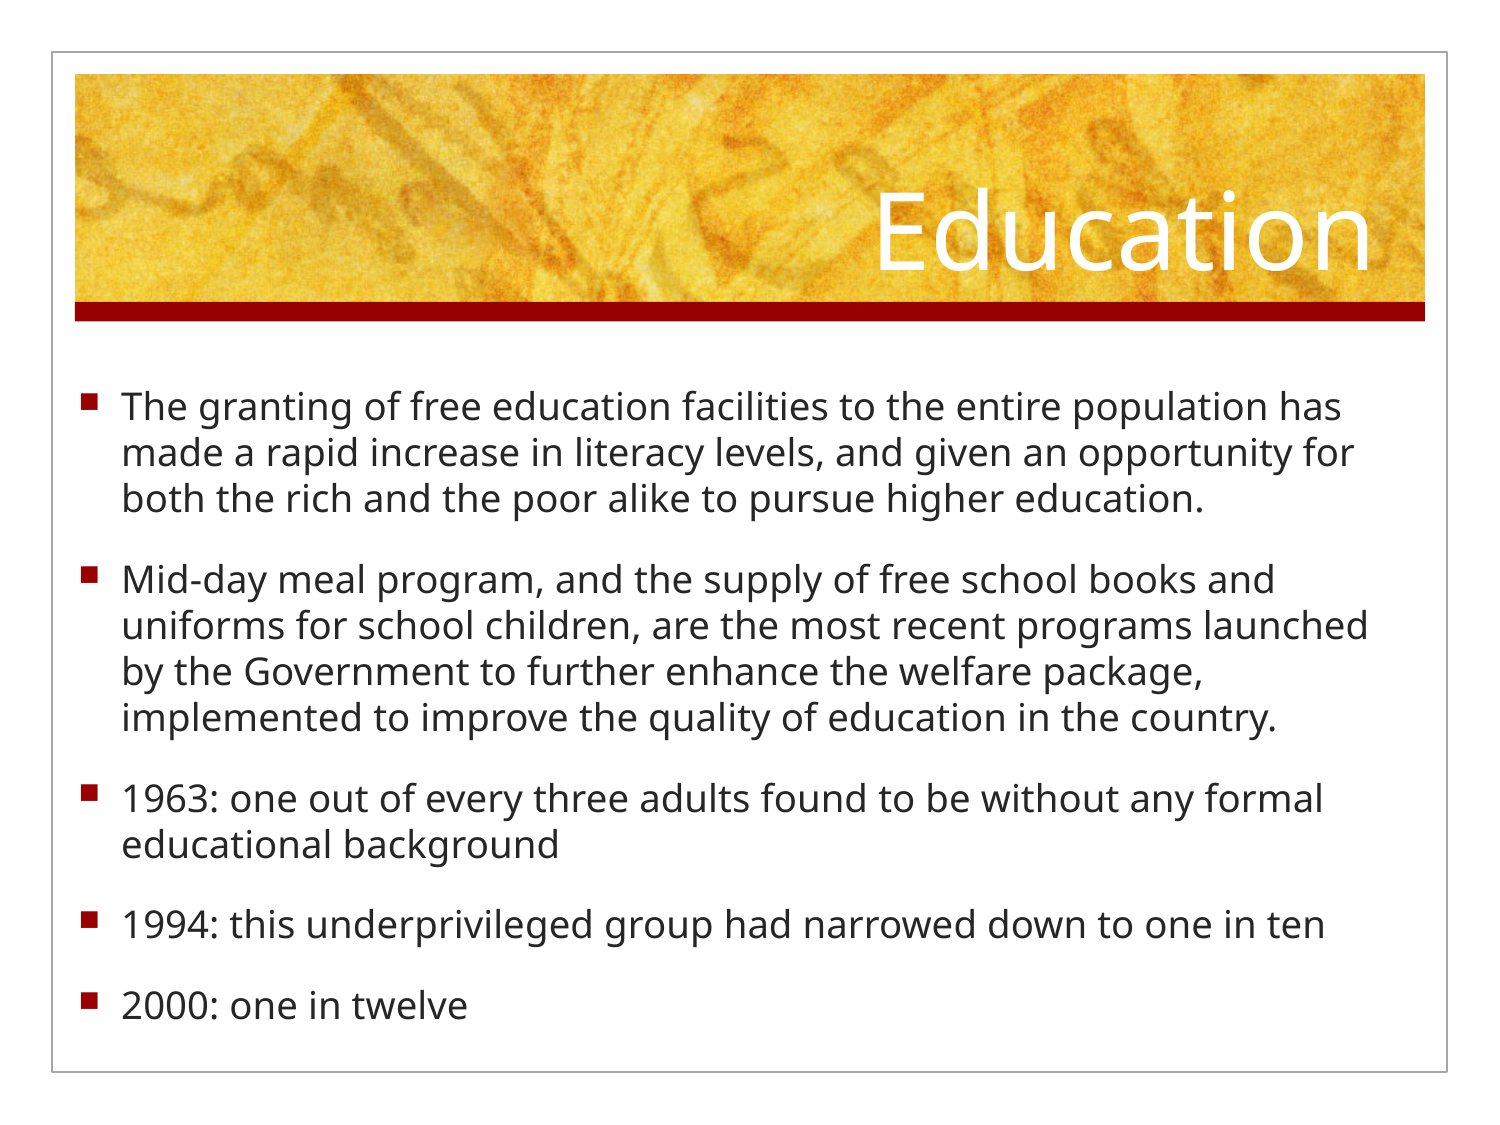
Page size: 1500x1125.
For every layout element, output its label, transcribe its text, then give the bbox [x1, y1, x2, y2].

picture [75, 74, 1425, 301]
list The granting of free education facilities to the entire population has made a rapid increase in literacy levels, and given an opportunity for both the rich and the poor alike to pursue higher education. Mid-day meal program, and the supply of free school books and uniforms for school children, are the most recent programs launched by the Government to further enhance the welfare package, implemented to improve the quality of education in the country. 1963: one out of every three adults found to be without any formal educational background 1994: this underprivileged group had narrowed down to one in ten 2000: one in twelve [63, 375, 1392, 1073]
title Education [108, 74, 1392, 292]
